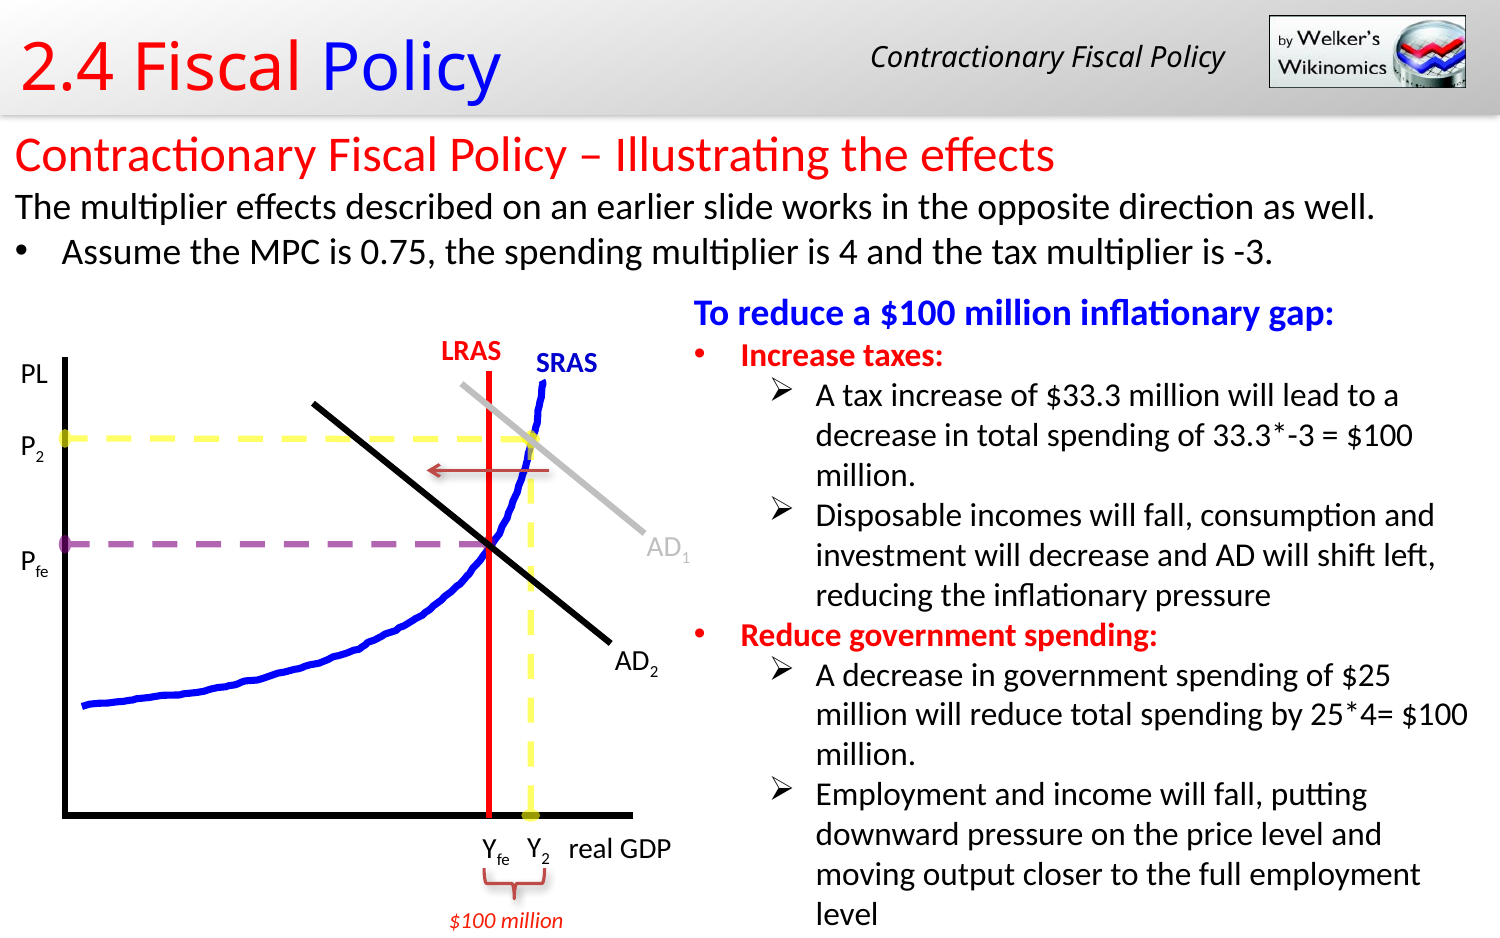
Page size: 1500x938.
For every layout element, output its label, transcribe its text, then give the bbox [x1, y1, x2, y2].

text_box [0, 0, 1500, 115]
text_box To reduce a $100 million inflationary gap: Increase taxes: A tax increase of $33.3 million will lead to a decrease in total spending of 33.3*-3 = $100 million. Disposable incomes will fall, consumption and investment will decrease and AD will shift left, reducing the inflationary pressure Reduce government spending: A decrease in government spending of $25 million will reduce total spending by 25*4= $100 million. Employment and income will fall, putting downward pressure on the price level and moving output closer to the full employment level [679, 280, 1500, 938]
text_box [5, 323, 747, 938]
text_box Contractionary Fiscal Policy – Illustrating the effects The multiplier effects described on an earlier slide works in the opposite direction as well. Assume the MPC is 0.75, the spending multiplier is 4 and the tax multiplier is -3. [0, 123, 1500, 280]
